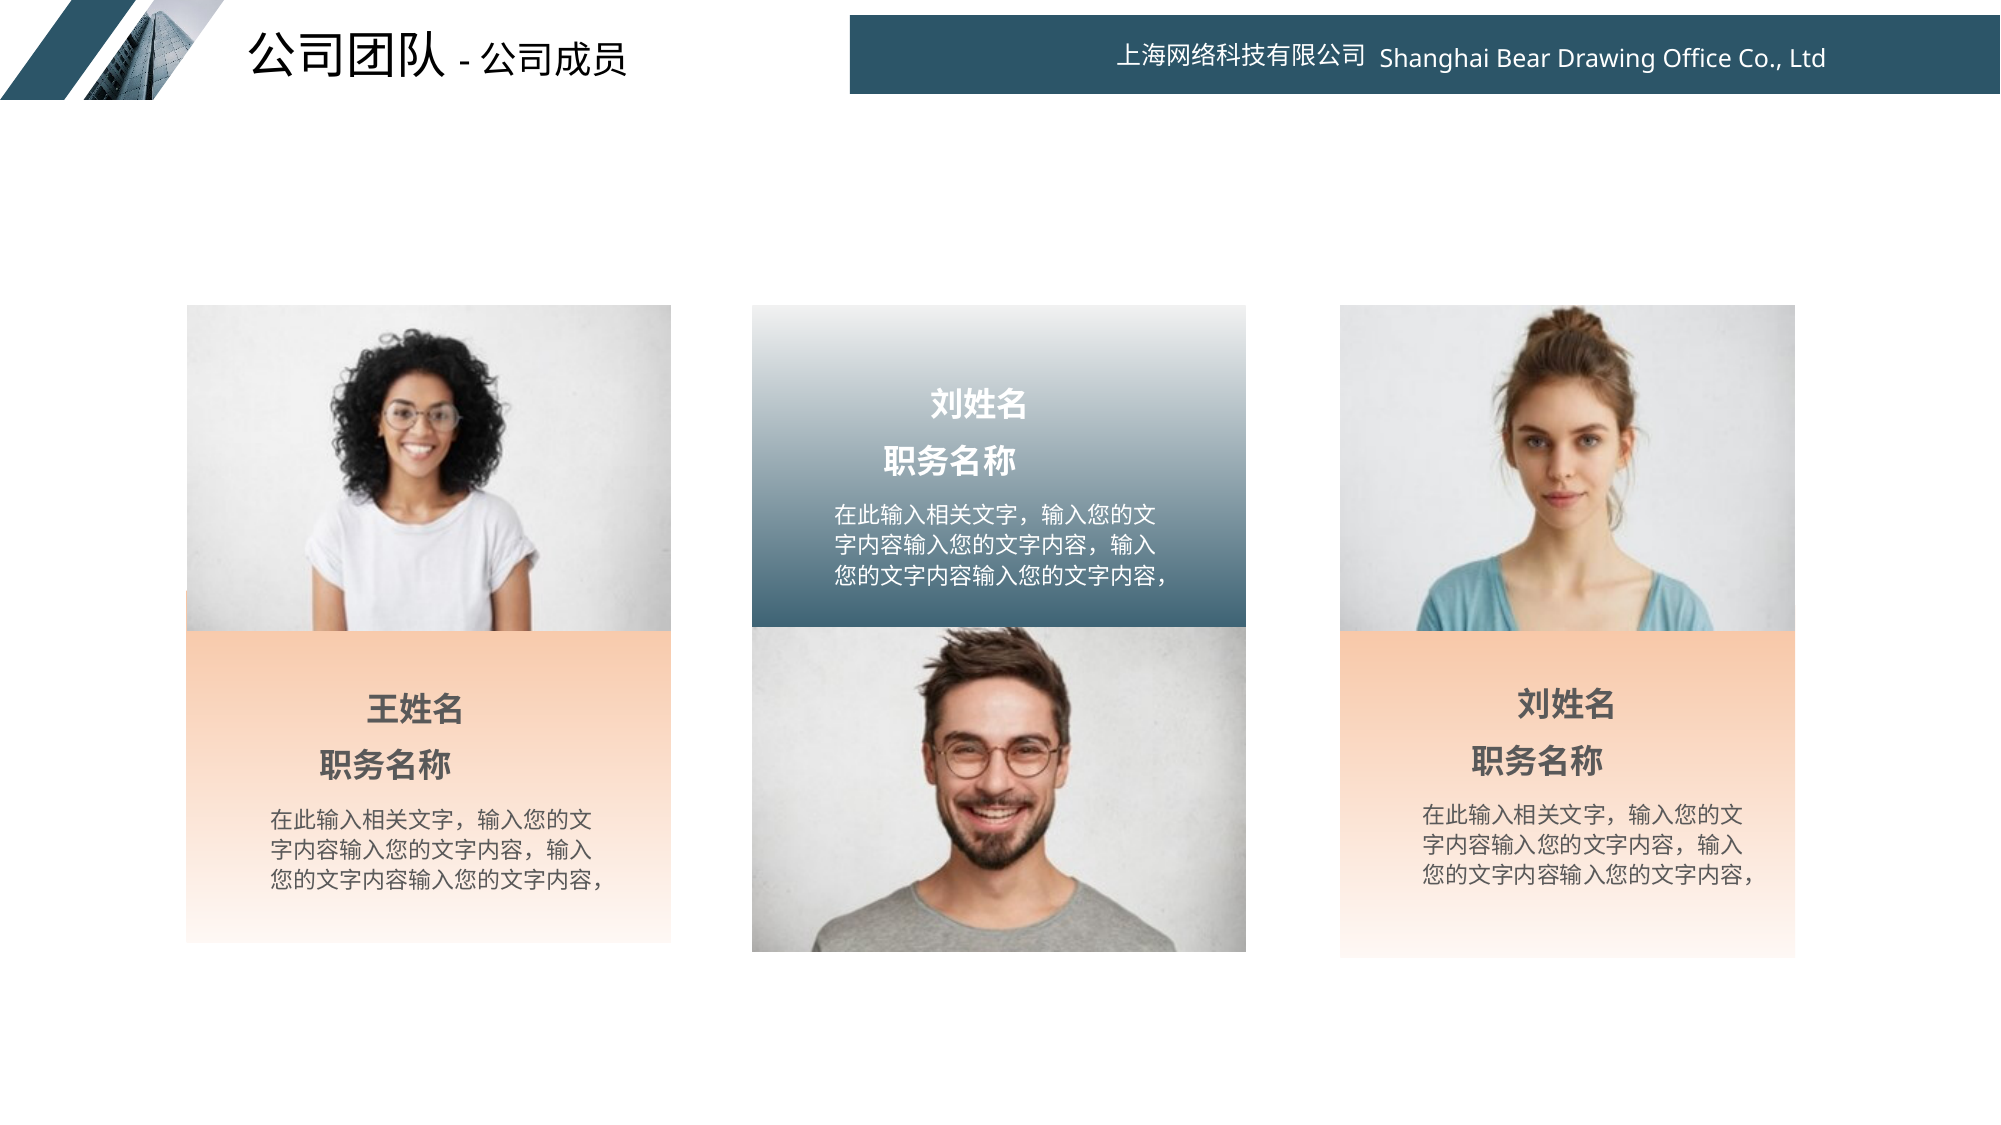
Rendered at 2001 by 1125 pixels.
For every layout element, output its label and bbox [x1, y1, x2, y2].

text_box [817, 376, 1194, 658]
text_box [1339, 604, 1796, 958]
text_box [253, 680, 630, 962]
picture [752, 627, 1246, 953]
text_box [900, 15, 2000, 94]
picture [186, 305, 671, 632]
text_box [1405, 675, 1781, 958]
text_box [751, 305, 1247, 659]
picture [1340, 305, 1795, 631]
text_box [186, 589, 672, 943]
text_box [0, 0, 900, 100]
